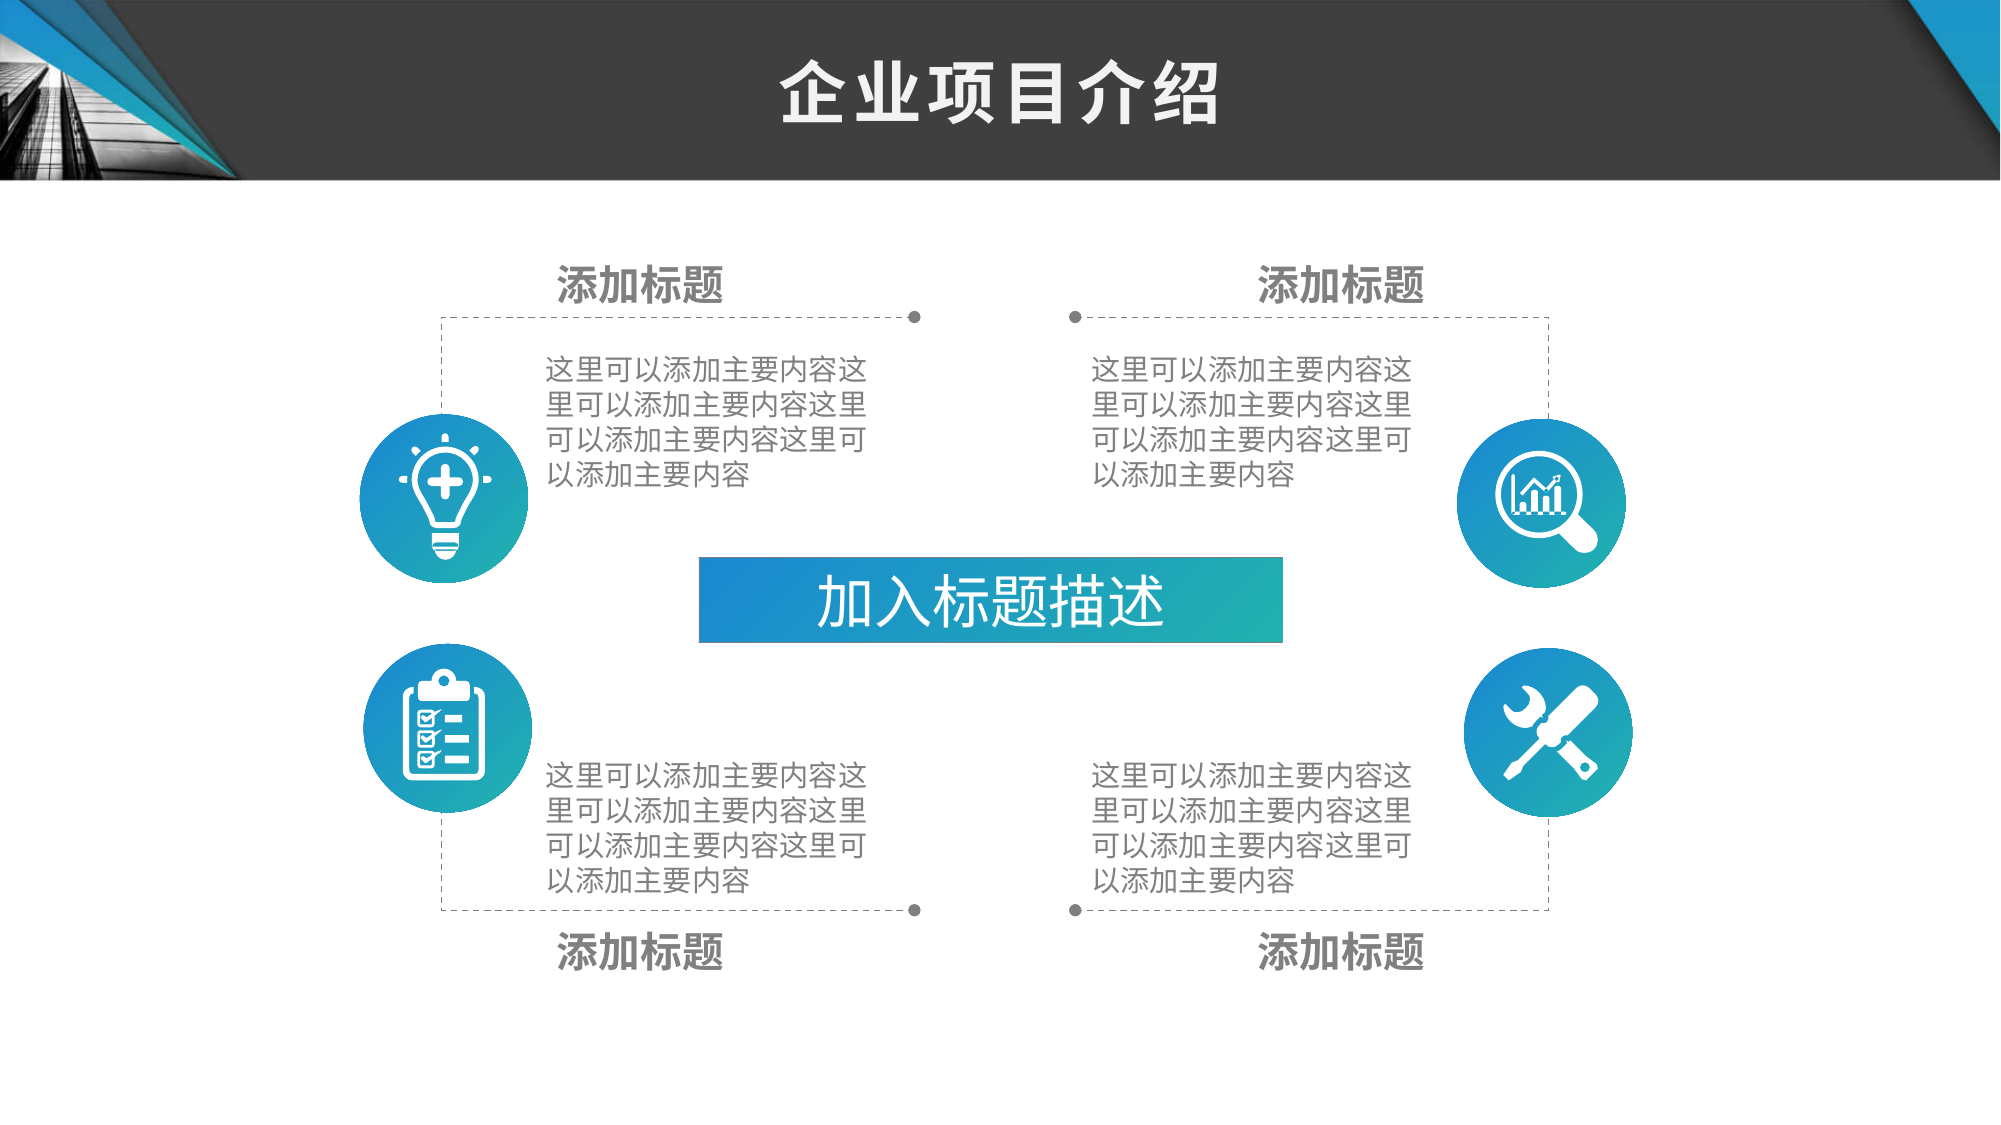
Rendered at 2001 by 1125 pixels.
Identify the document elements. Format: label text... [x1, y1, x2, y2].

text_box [359, 251, 1633, 977]
text_box 企业项目介绍 [714, 49, 1286, 133]
picture [0, 0, 2001, 1125]
